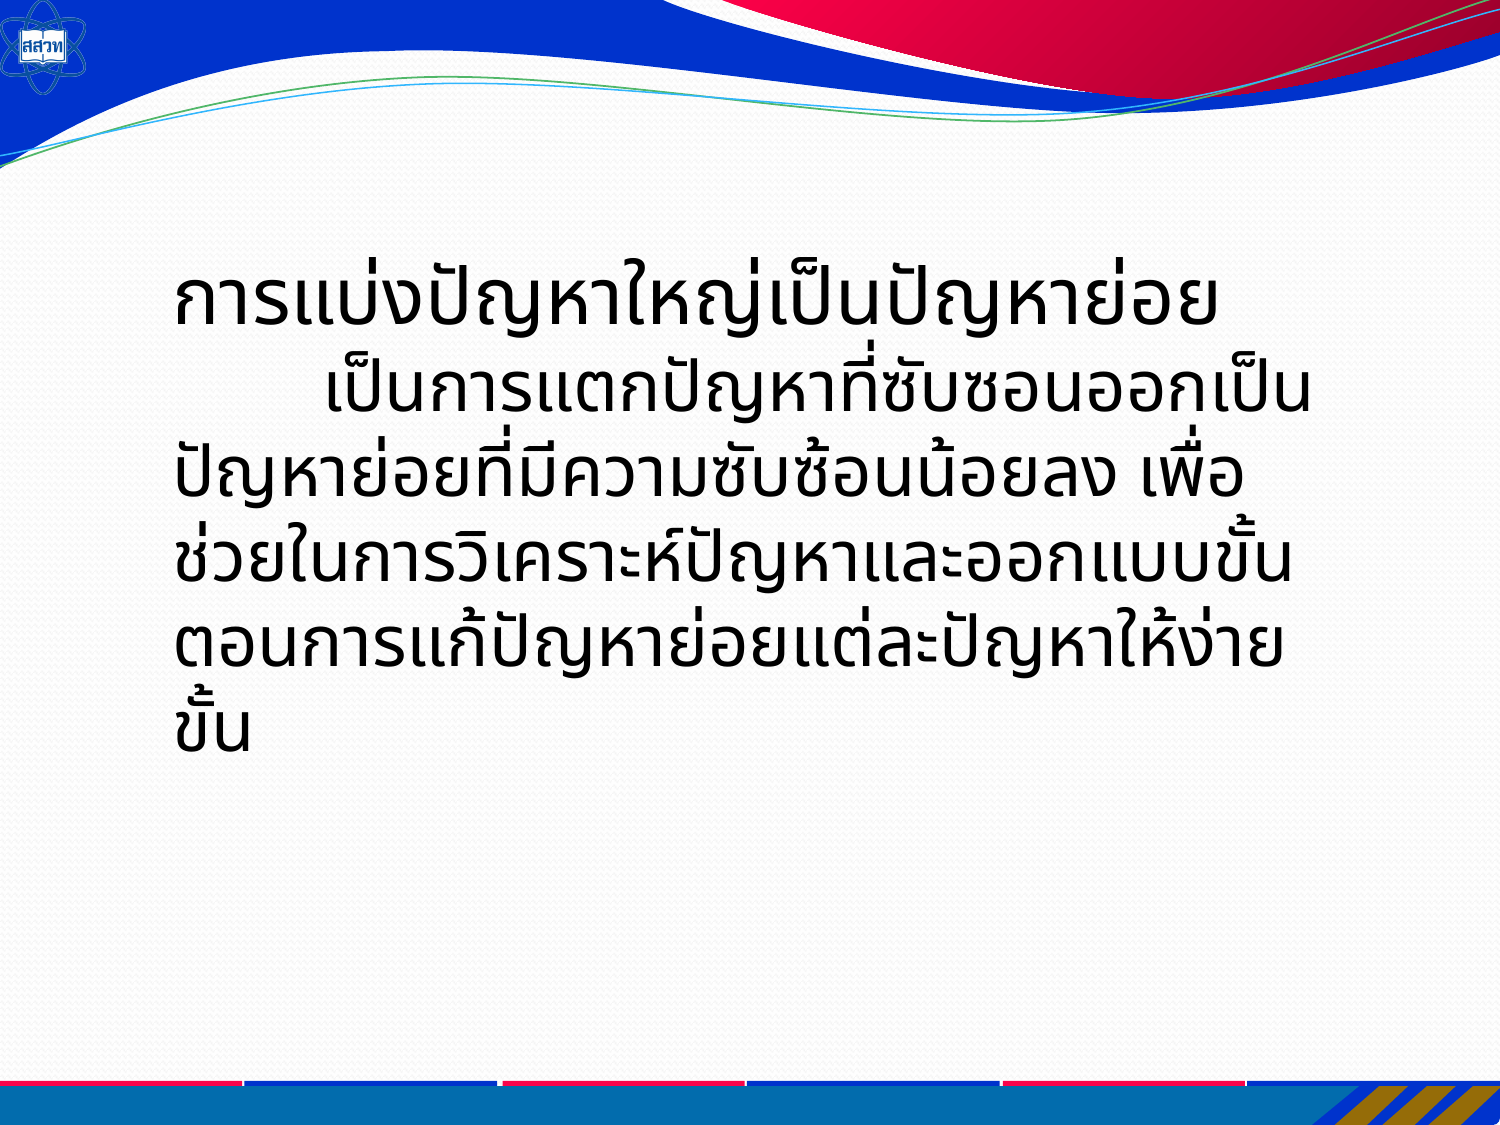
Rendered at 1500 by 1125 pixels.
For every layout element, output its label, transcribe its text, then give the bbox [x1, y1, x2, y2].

picture [0, 0, 86, 95]
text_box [0, 1085, 1500, 1125]
text_box การแบ่งปัญหาใหญ่เป็นปัญหาย่อย เป็นการแตกปัญหาที่ซับซอนออกเป็นปัญหาย่อยที่มีความซับซ้อนน้อยลง เพื่อช่วยในการวิเคราะห์ปัญหาและออกแบบขั้นตอนการแก้ปัญหาย่อยแต่ละปัญหาให้ง่ายขั้น [166, 239, 1349, 772]
